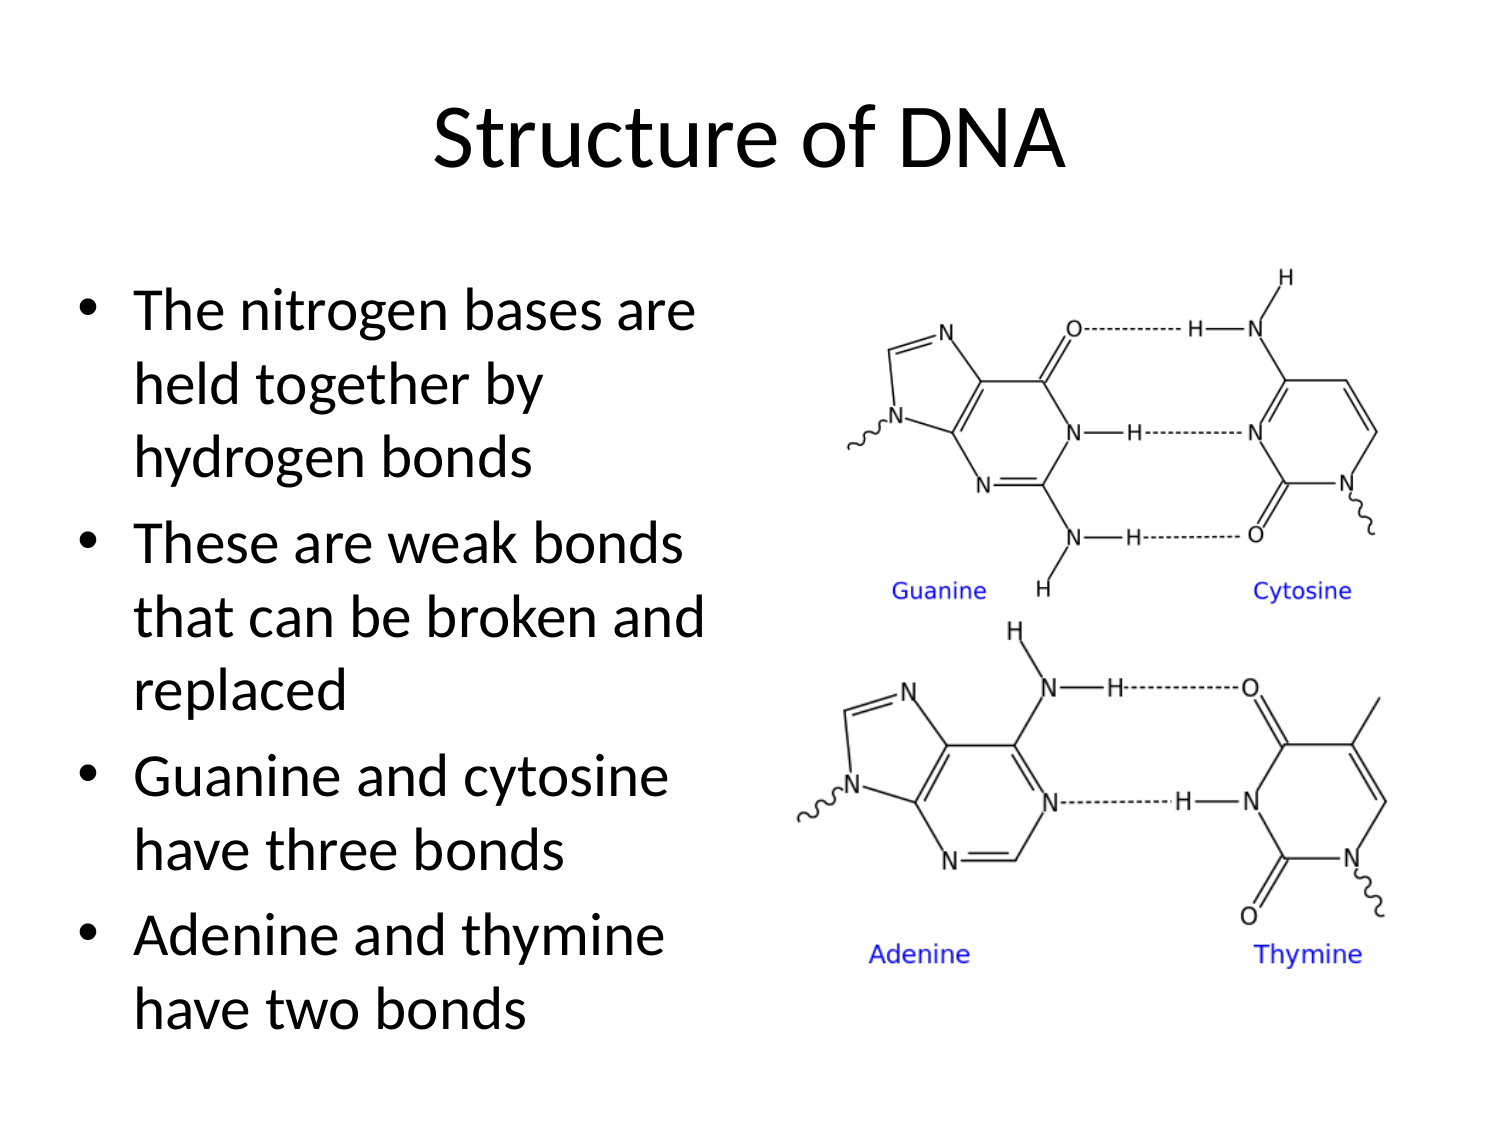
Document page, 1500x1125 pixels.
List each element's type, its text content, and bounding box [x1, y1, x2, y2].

title Structure of DNA [49, 37, 1451, 225]
list The nitrogen bases are held together by hydrogen bonds These are weak bonds that can be broken and replaced Guanine and cytosine have three bonds Adenine and thymine have two bonds [62, 261, 751, 1050]
picture [774, 249, 1482, 979]
